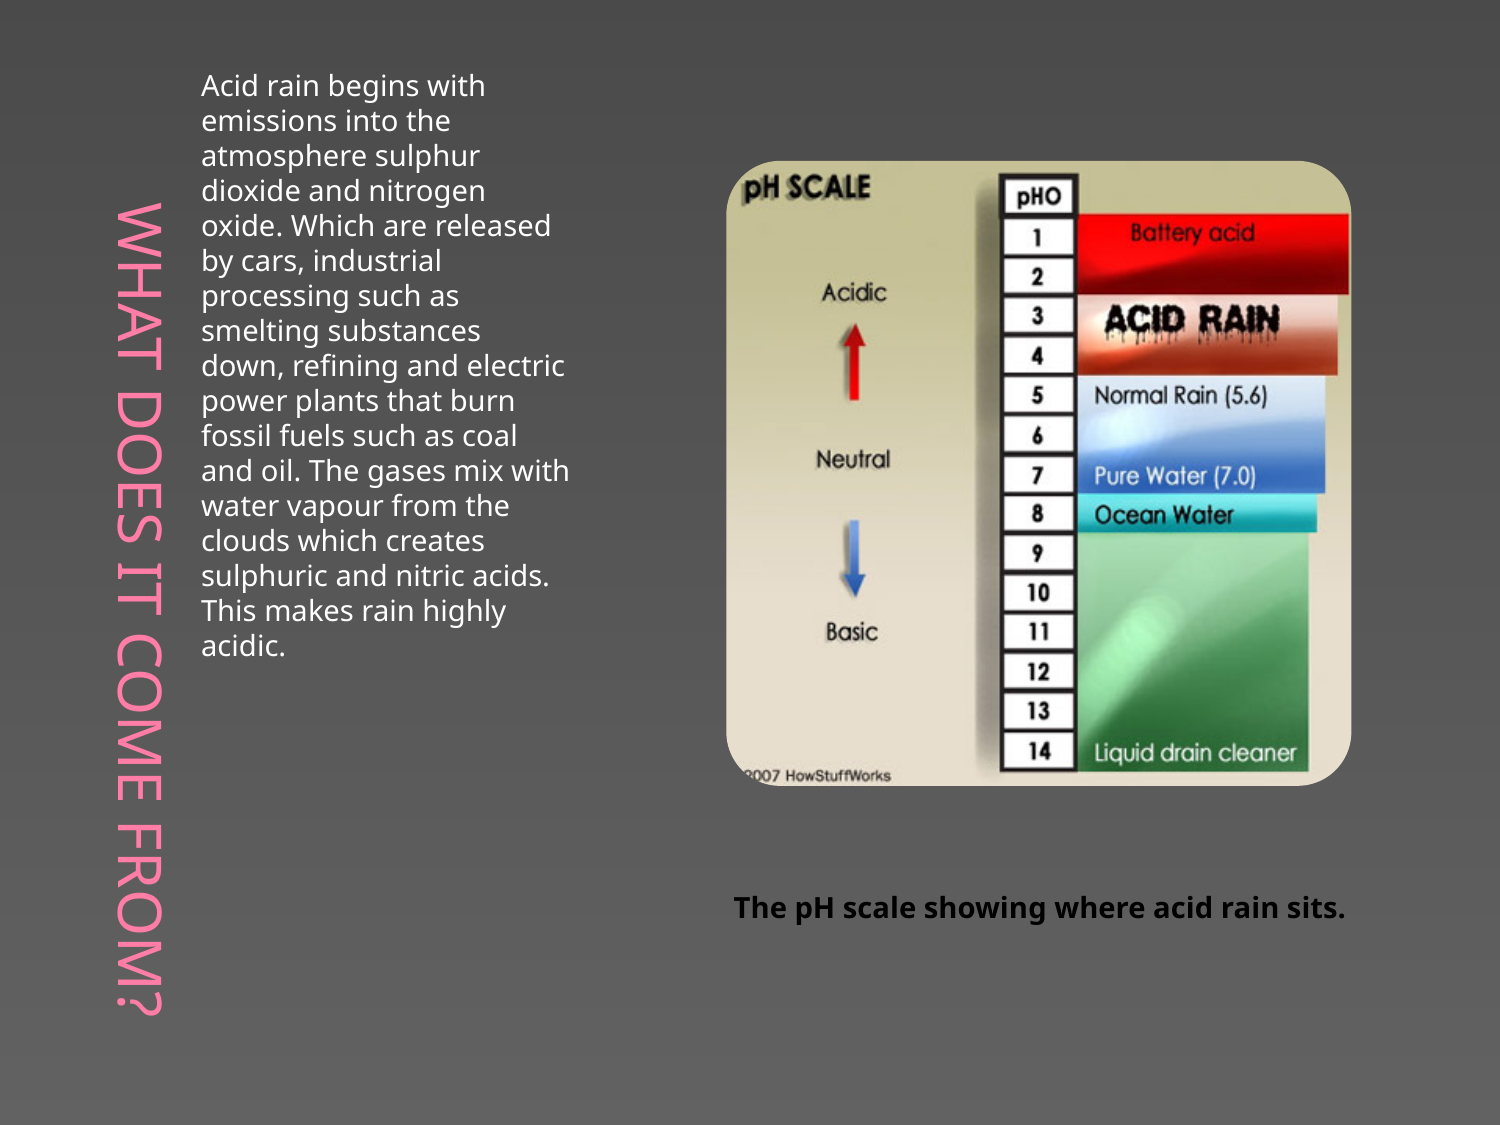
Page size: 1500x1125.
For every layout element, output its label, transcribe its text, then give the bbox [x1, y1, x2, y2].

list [726, 160, 1352, 787]
title What does it come from? [36, 60, 186, 1036]
list Acid rain begins with emissions into the atmosphere sulphur dioxide and nitrogen oxide. Which are released by cars, industrial processing such as smelting substances down, refining and electric power plants that burn fossil fuels such as coal and oil. The gases mix with water vapour from the clouds which creates sulphuric and nitric acids. This makes rain highly acidic. [186, 60, 587, 1036]
text_box The pH scale showing where acid rain sits. [718, 881, 1362, 932]
